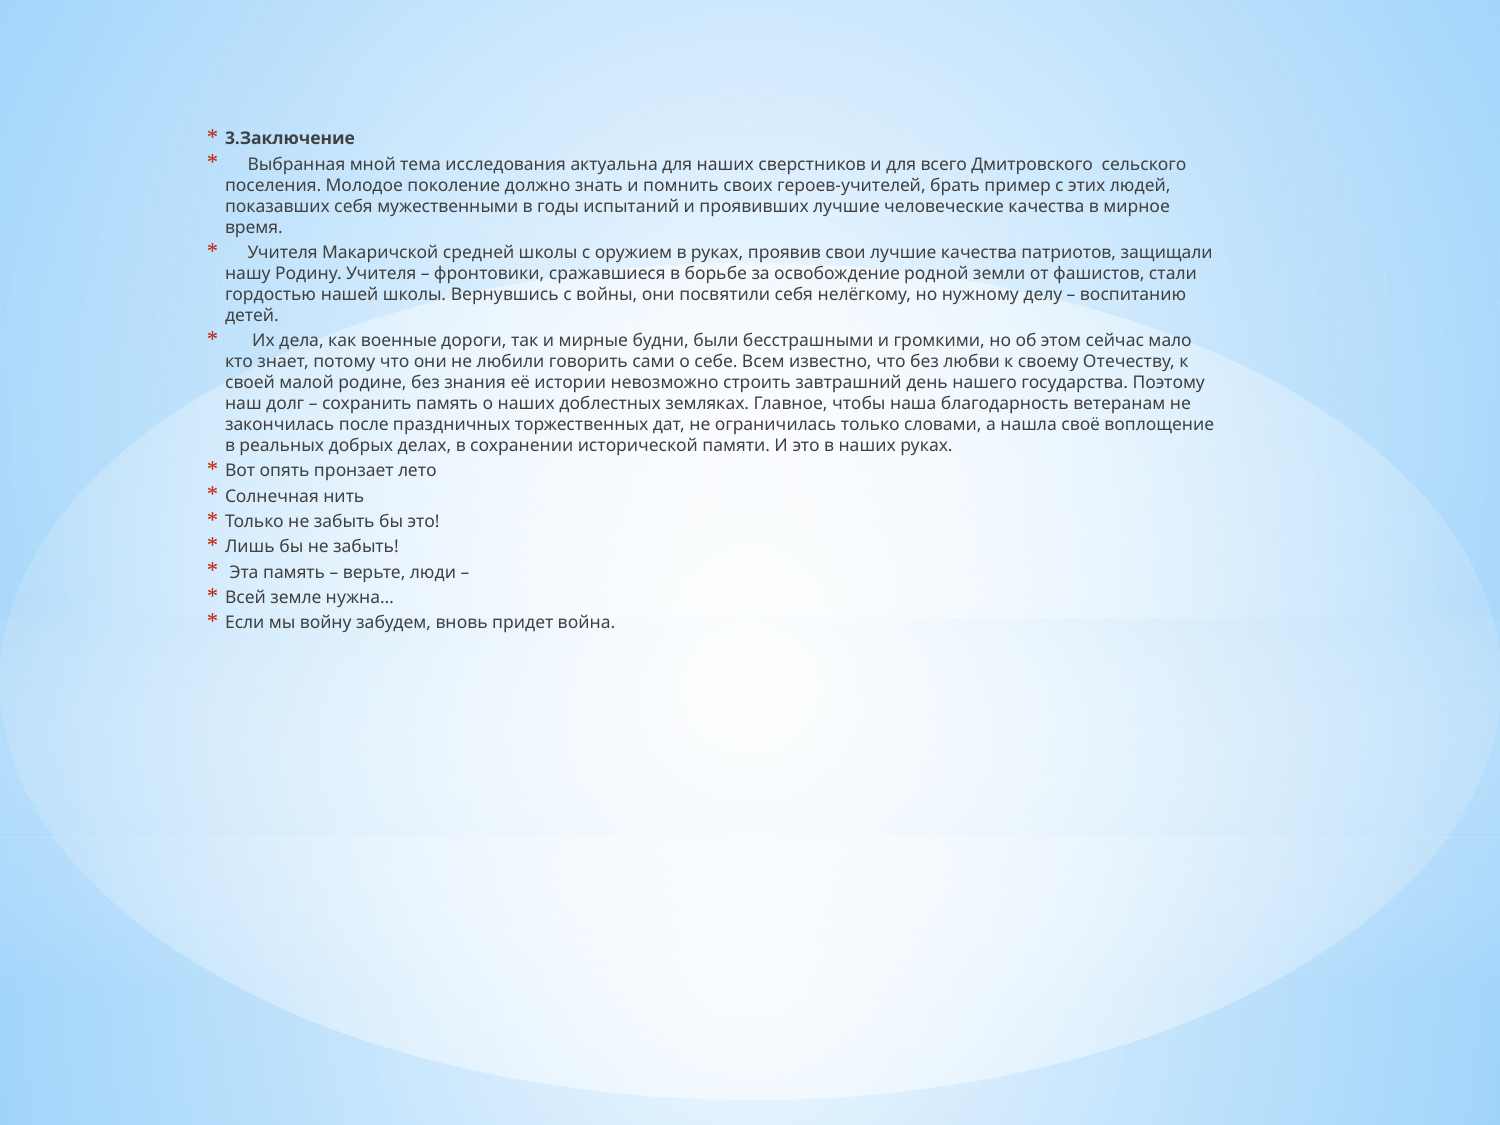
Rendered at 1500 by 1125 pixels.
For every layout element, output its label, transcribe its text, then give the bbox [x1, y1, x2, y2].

list 3.Заключение Выбранная мной тема исследования актуальна для наших сверстников и для всего Дмитровского сельского поселения. Молодое поколение должно знать и помнить своих героев-учителей, брать пример с этих людей, показавших себя мужественными в годы испытаний и проявивших лучшие человеческие качества в мирное время. Учителя Макаричской средней школы с оружием в руках, проявив свои лучшие качества патриотов, защищали нашу Родину. Учителя – фронтовики, сражавшиеся в борьбе за освобождение родной земли от фашистов, стали гордостью нашей школы. Вернувшись с войны, они посвятили себя нелёгкому, но нужному делу – воспитанию детей. Их дела, как военные дороги, так и мирные будни, были бесстрашными и громкими, но об этом сейчас мало кто знает, потому что они не любили говорить сами о себе. Всем известно, что без любви к своему Отечеству, к своей малой родине, без знания её истории невозможно строить завтрашний день нашего государства. Поэтому наш долг – сохранить память о наших доблестных земляках. Главное, чтобы наша благодарность ветеранам не закончилась после праздничных торжественных дат, не ограничилась только словами, а нашла своё воплощение в реальных добрых делах, в сохранении исторической памяти. И это в наших руках. Вот опять пронзает лето Солнечная нить Только не забыть бы это! Лишь бы не забыть! Эта память – верьте, люди – Всей земле нужна… Если мы войну забудем, вновь придет война. [187, 120, 1238, 690]
